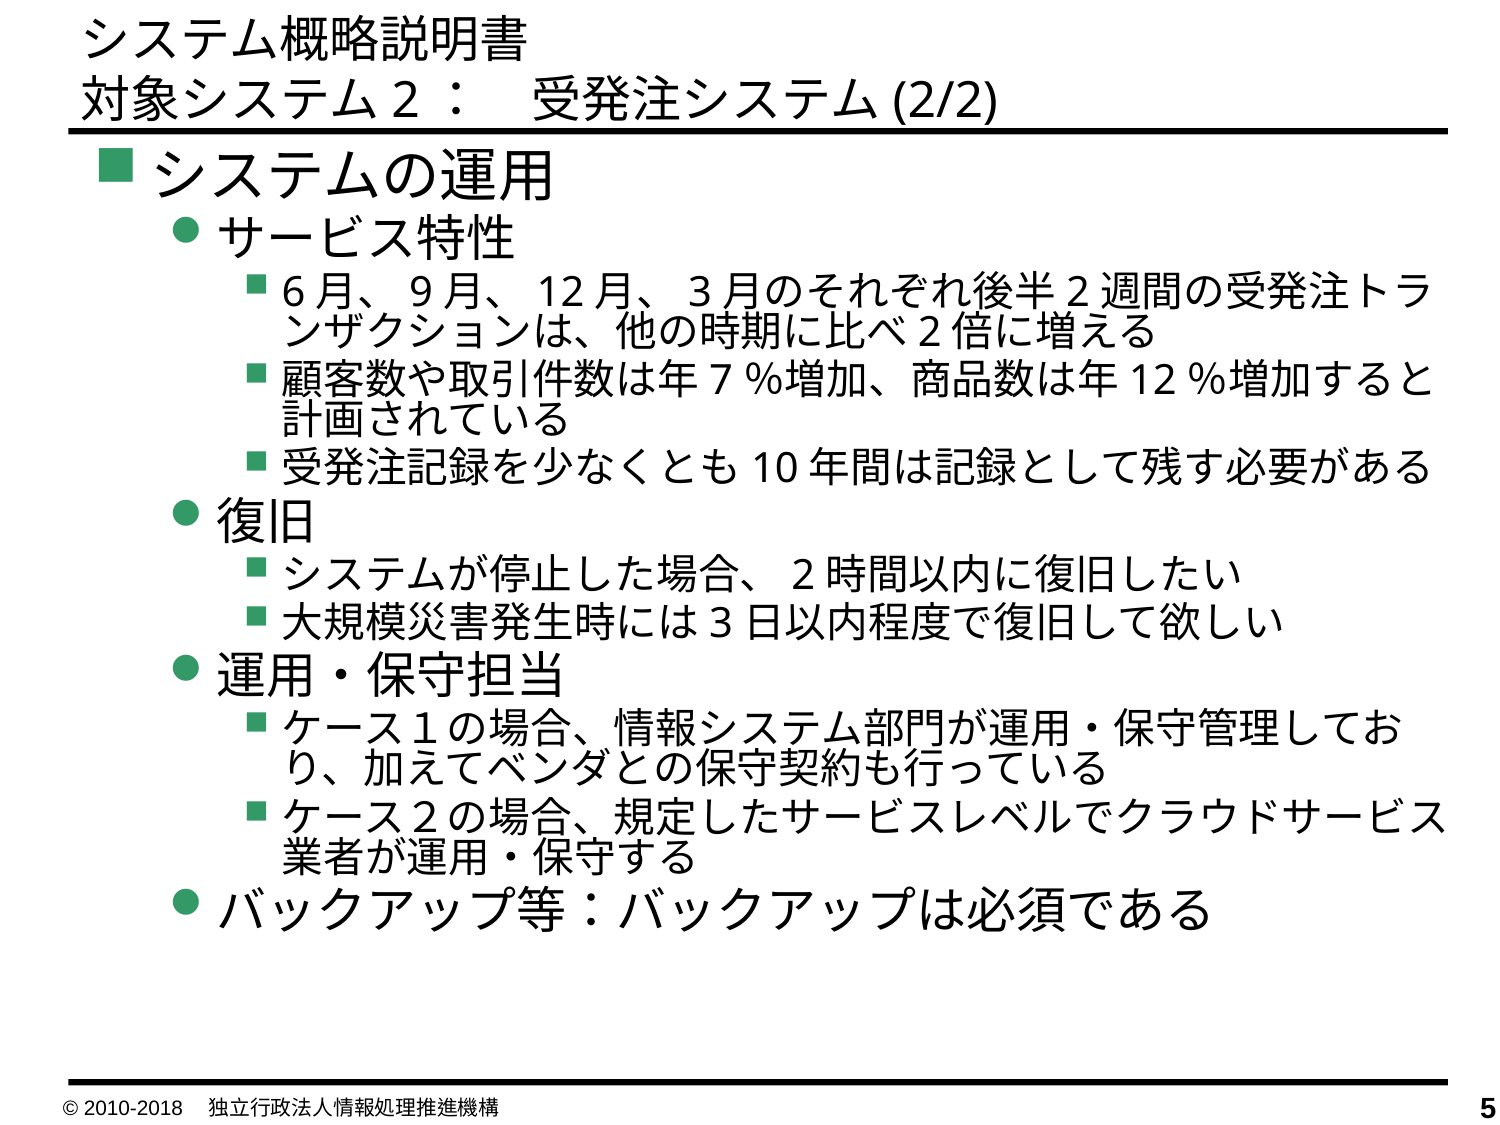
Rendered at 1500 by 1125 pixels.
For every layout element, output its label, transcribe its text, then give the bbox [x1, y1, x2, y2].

text_box システムの運用 サービス特性 6月、9月、12月、3月のそれぞれ後半2週間の受発注トランザクションは、他の時期に比べ2倍に増える 顧客数や取引件数は年7％増加、商品数は年12％増加すると計画されている 受発注記録を少なくとも10年間は記録として残す必要がある 復旧 システムが停止した場合、2時間以内に復旧したい 大規模災害発生時には3日以内程度で復旧して欲しい 運用・保守担当 ケース１の場合、情報システム部門が運用・保守管理しており、加えてベンダとの保守契約も行っている ケース２の場合、規定したサービスレベルでクラウドサービス業者が運用・保守する バックアップ等：バックアップは必須である [79, 144, 1480, 1063]
text_box システム概略説明書 対象システム2： 受発注システム(2/2) [66, 0, 1374, 135]
text_box © 2010-2018 独立行政法人情報処理推進機構 [48, 1086, 514, 1125]
